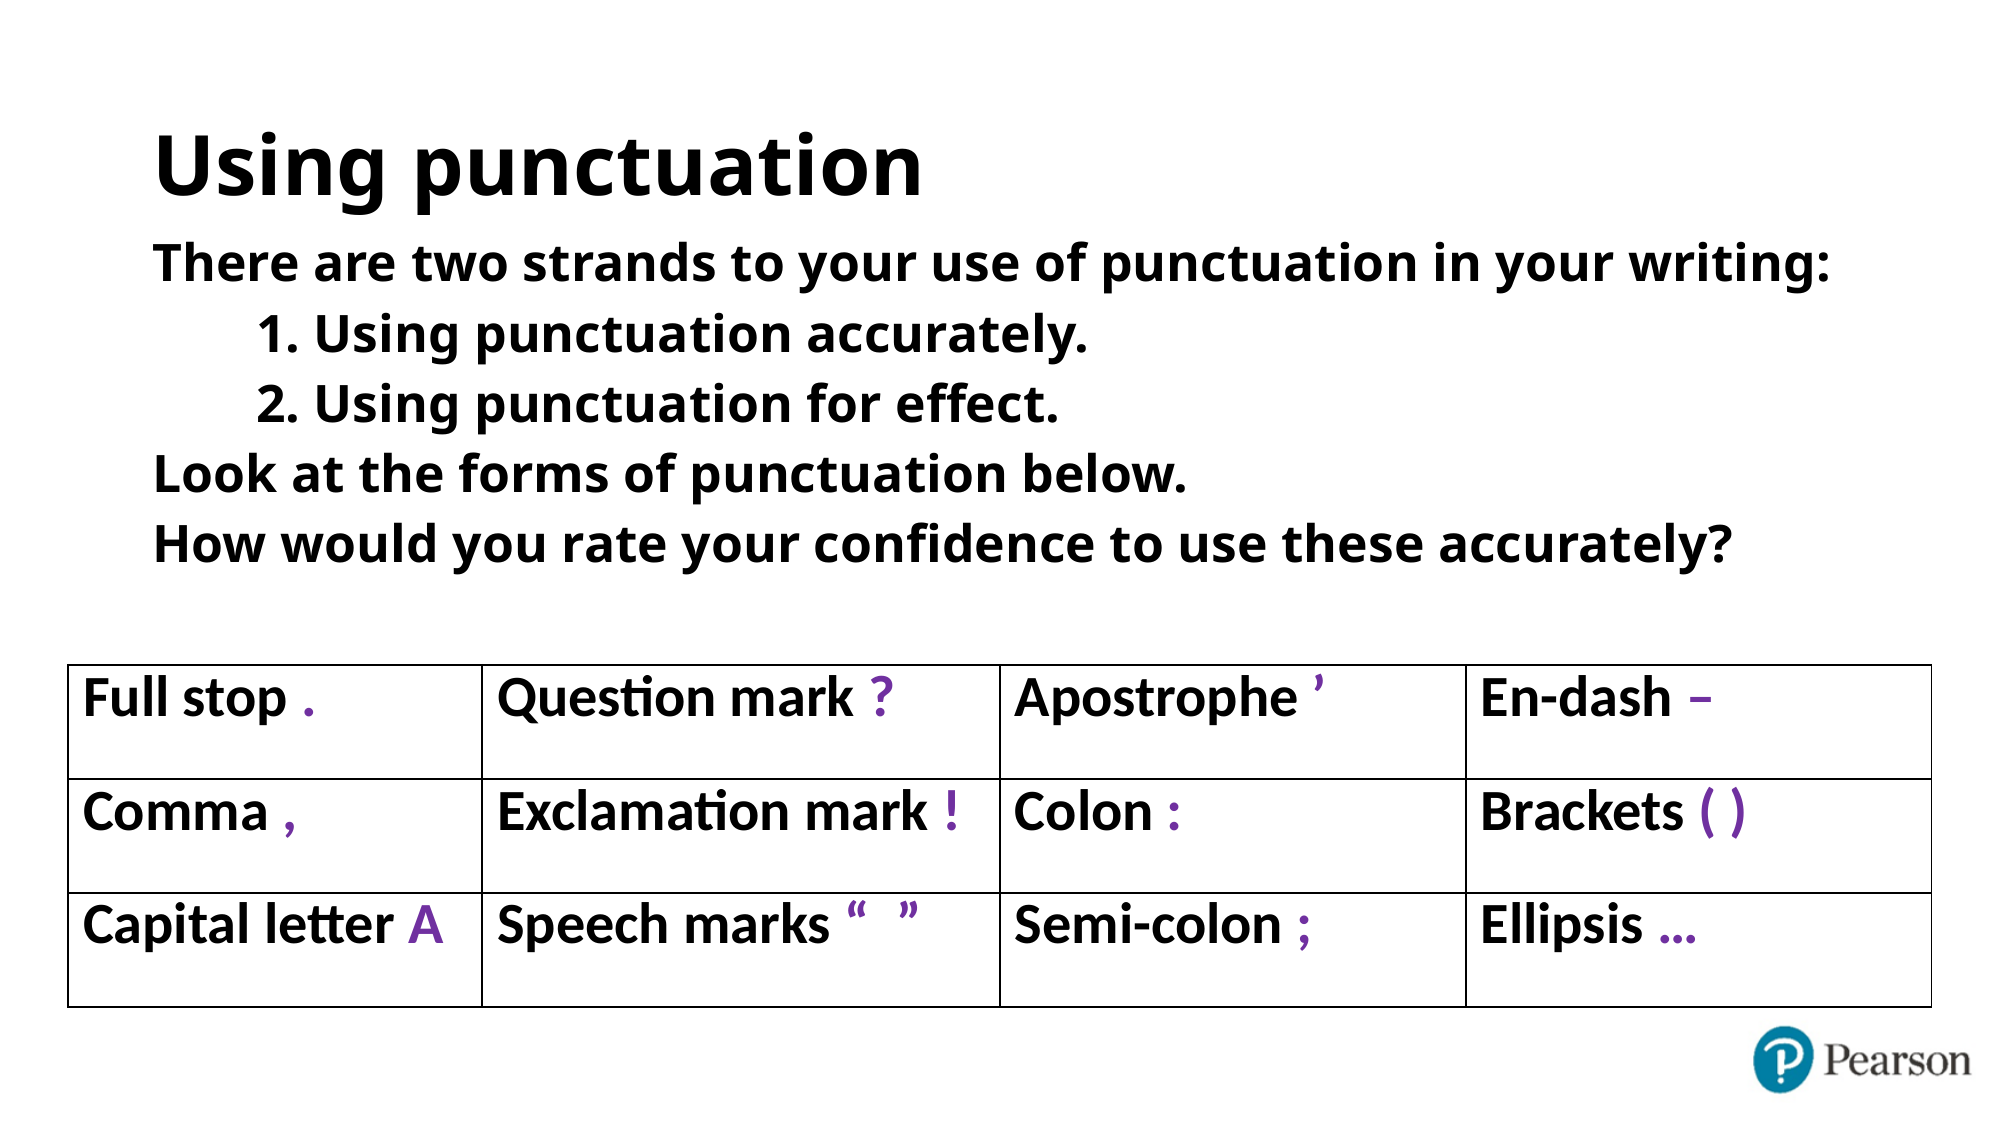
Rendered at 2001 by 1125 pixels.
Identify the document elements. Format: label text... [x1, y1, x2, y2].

table_cell Semi-colon ; [1001, 894, 1465, 1006]
picture [1743, 1011, 1982, 1104]
table_cell Capital letter A [69, 894, 481, 1006]
table_cell Colon : [1001, 780, 1465, 892]
table_header En-dash – [1467, 666, 1931, 778]
table_cell Ellipsis … [1467, 894, 1931, 1006]
list There are two strands to your use of punctuation in your writing: 1. Using punctuation accurately. 2. Using punctuation for effect. Look at the forms of punctuation below. How would you rate your confidence to use these accurately? [137, 229, 1863, 647]
table_cell Comma , [69, 780, 481, 892]
table_cell Exclamation mark ! [483, 780, 999, 892]
table_header Question mark ? [483, 666, 999, 778]
table_header Full stop . [69, 666, 481, 778]
table_cell Brackets ( ) [1467, 780, 1931, 892]
table_header Apostrophe ’ [1001, 666, 1465, 778]
table_cell Speech marks “ ” [483, 894, 999, 1006]
title Using punctuation [137, 59, 1863, 229]
